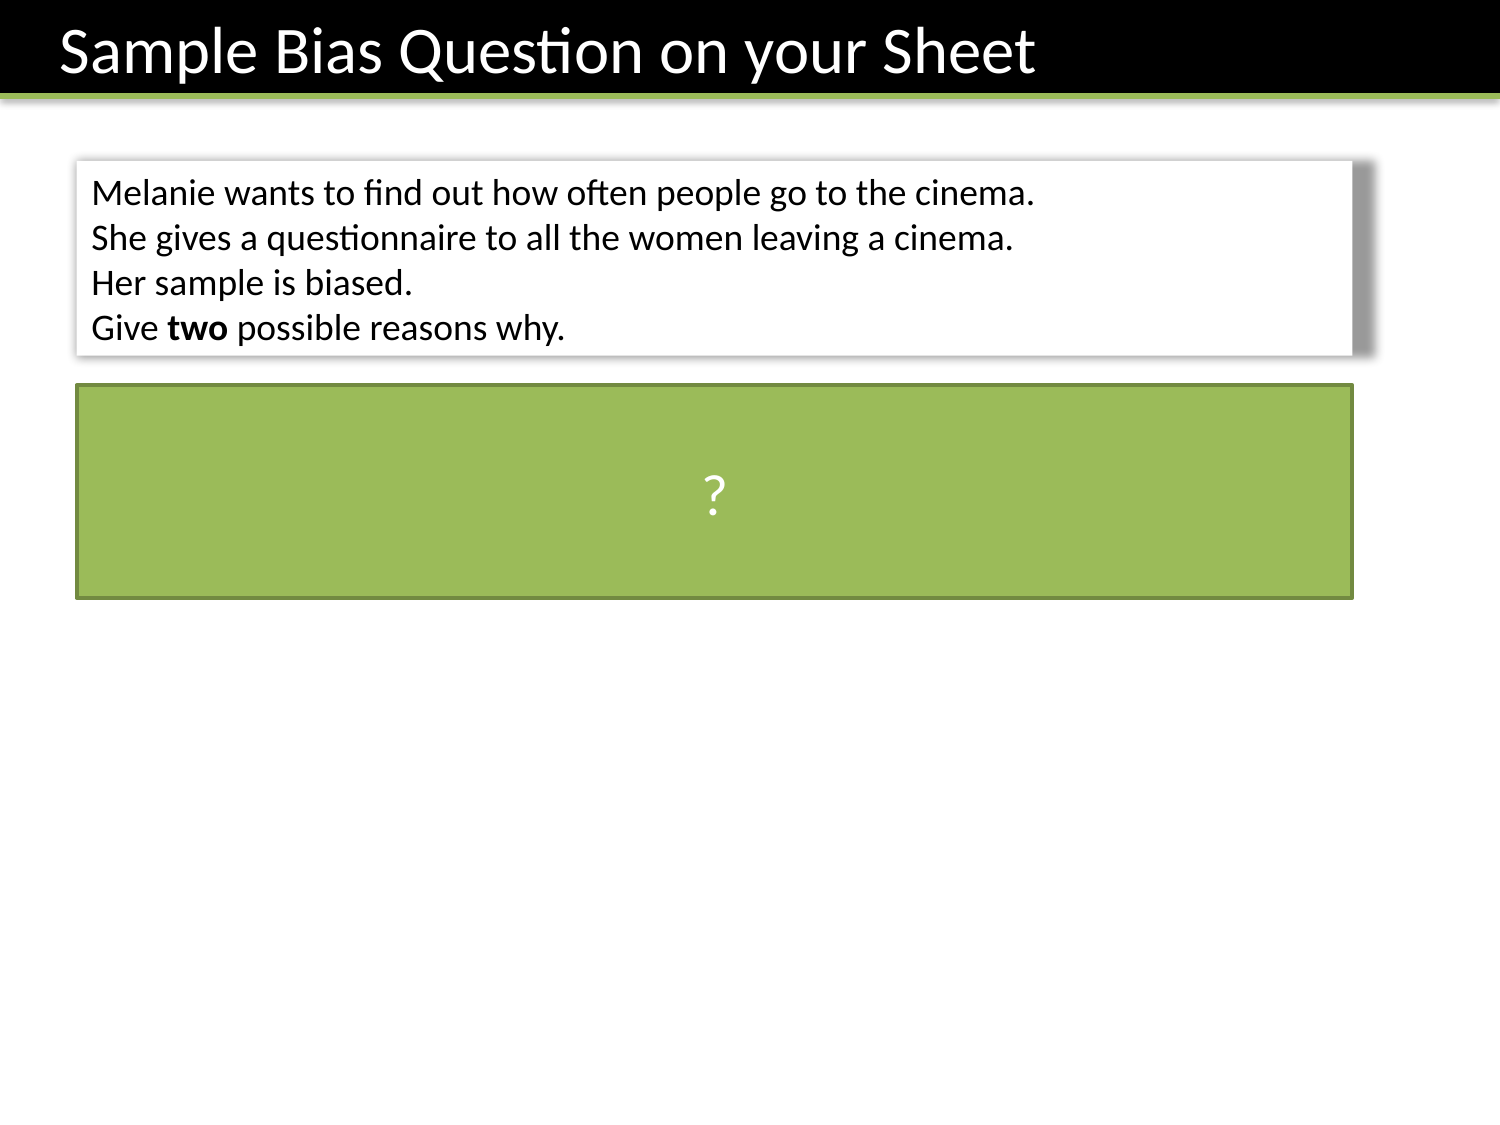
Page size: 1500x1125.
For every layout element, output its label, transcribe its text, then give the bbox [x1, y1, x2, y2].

text_box ? [75, 383, 1354, 600]
text_box Melanie wants to find out how often people go to the cinema. She gives a questionnaire to all the women leaving a cinema. Her sample is biased. Give two possible reasons why. [76, 160, 1353, 356]
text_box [0, 0, 1500, 99]
